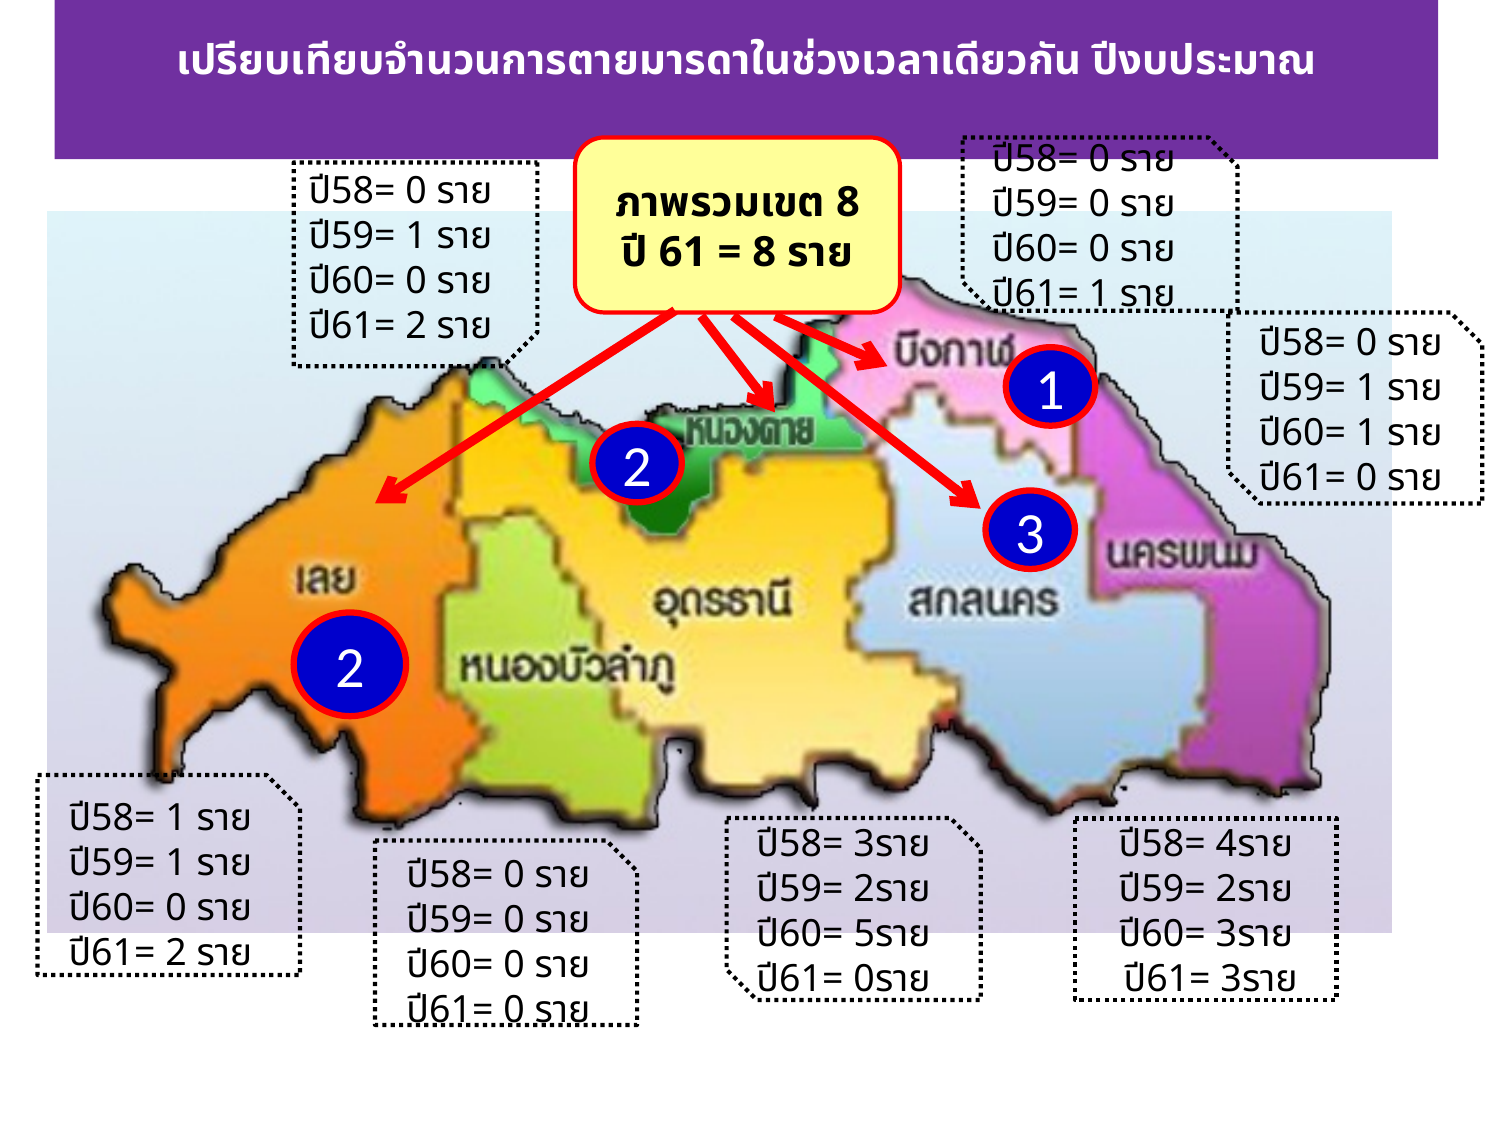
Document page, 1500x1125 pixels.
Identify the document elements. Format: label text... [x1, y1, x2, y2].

text_box ปี58= 0 ราย ปี59= 1 ราย ปี60= 0 ราย ปี61= 2 ราย [291, 160, 540, 210]
text_box ปี58= 0 ราย ปี59= 0 ราย ปี60= 0 ราย ปี61= 0 ราย [372, 941, 640, 1028]
title เปรียบเทียบจำนวนการตายมารดาในช่วงเวลาเดียวกัน ปีงบประมาณ [54, 0, 1439, 160]
text_box ปี58= 0 ราย ปี59= 1 ราย ปี60= 1 ราย ปี61= 0 ราย [1398, 310, 1485, 506]
picture [47, 211, 1393, 933]
text_box ปี58= 0 ราย ปี59= 0 ราย ปี60= 0 ราย ปี61= 1 ราย [960, 135, 1240, 210]
text_box ปี58= 1 ราย ปี59= 1 ราย ปี60= 0 ราย ปี61= 2 ราย [35, 772, 303, 978]
text_box ปี58= 3ราย ปี59= 2ราย ปี60= 5ราย ปี61= 0ราย [724, 941, 983, 1003]
text_box ปี58= 4ราย ปี59= 2ราย ปี60= 3ราย ปี61= 3ราย [1073, 941, 1339, 1002]
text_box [732, 315, 981, 509]
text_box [374, 310, 676, 504]
text_box ภาพรวมเขต 8 ปี 61 = 8 ราย [572, 135, 903, 210]
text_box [700, 315, 731, 413]
